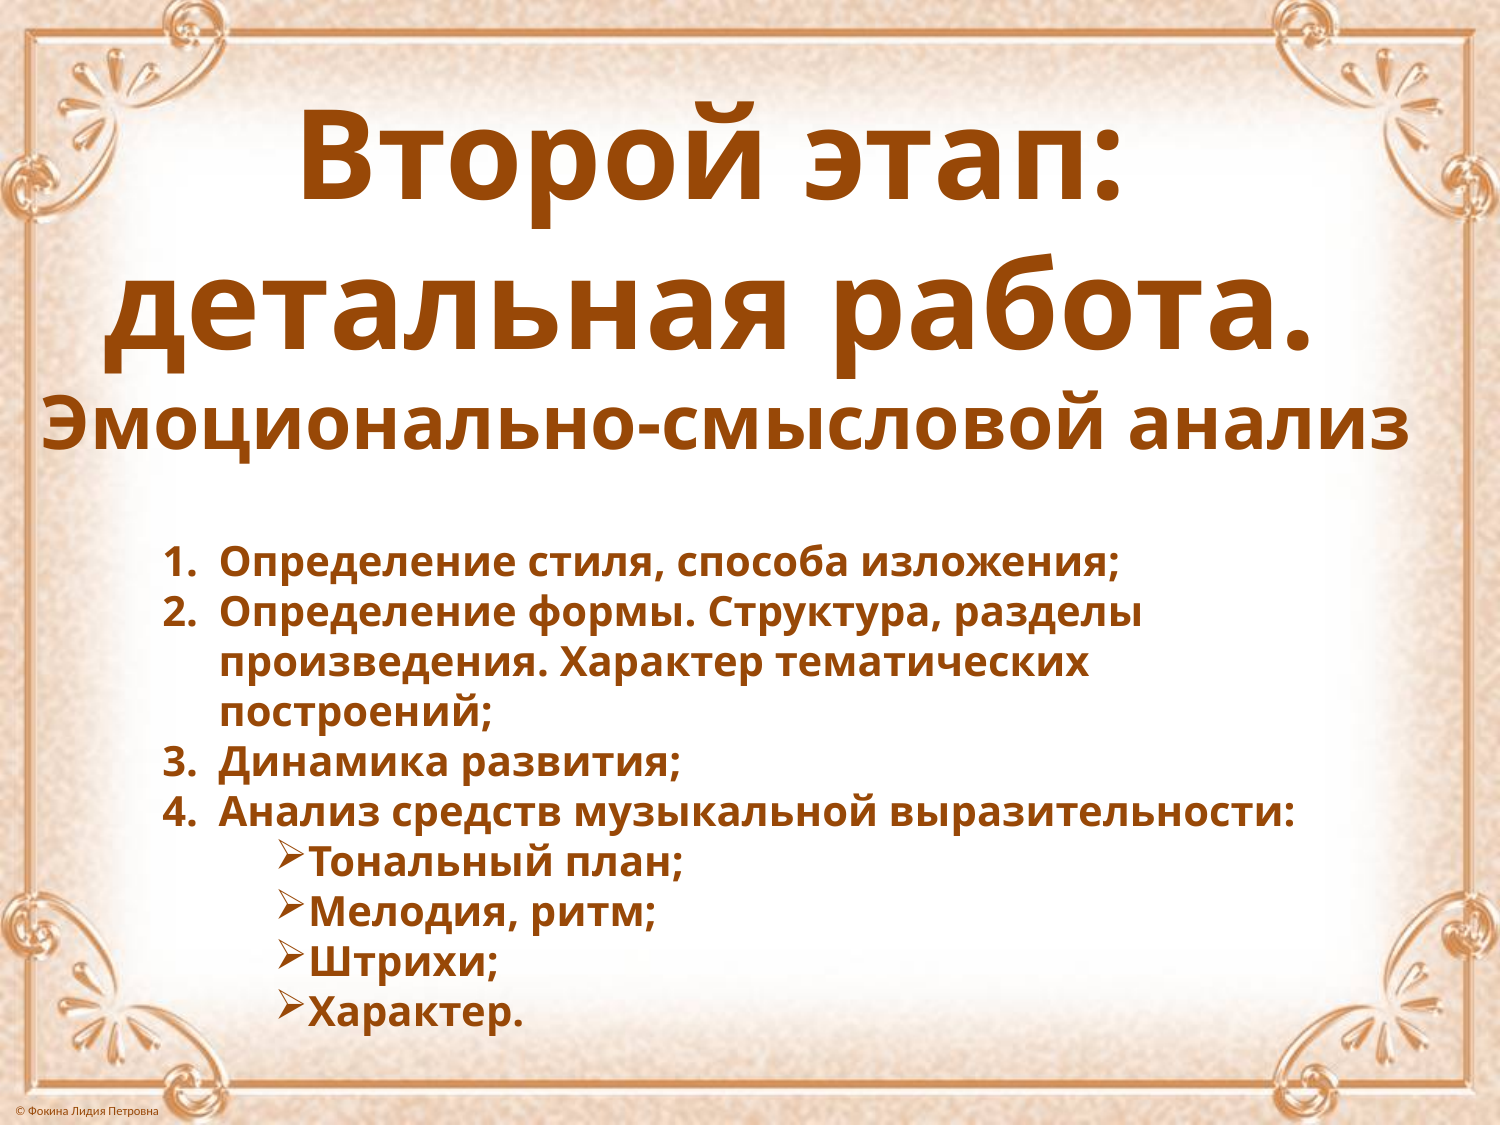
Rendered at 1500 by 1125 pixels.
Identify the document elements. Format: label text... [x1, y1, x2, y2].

text_box Второй этап: детальная работа. Эмоционально-смысловой анализ [0, 67, 1453, 472]
picture [0, 0, 1500, 1125]
text_box Определение стиля, способа изложения; Определение формы. Структура, разделы произведения. Характер тематических построений; Динамика развития; Анализ средств музыкальной выразительности: Тональный план; Мелодия, ритм; Штрихи; Характер. [147, 527, 1341, 1092]
